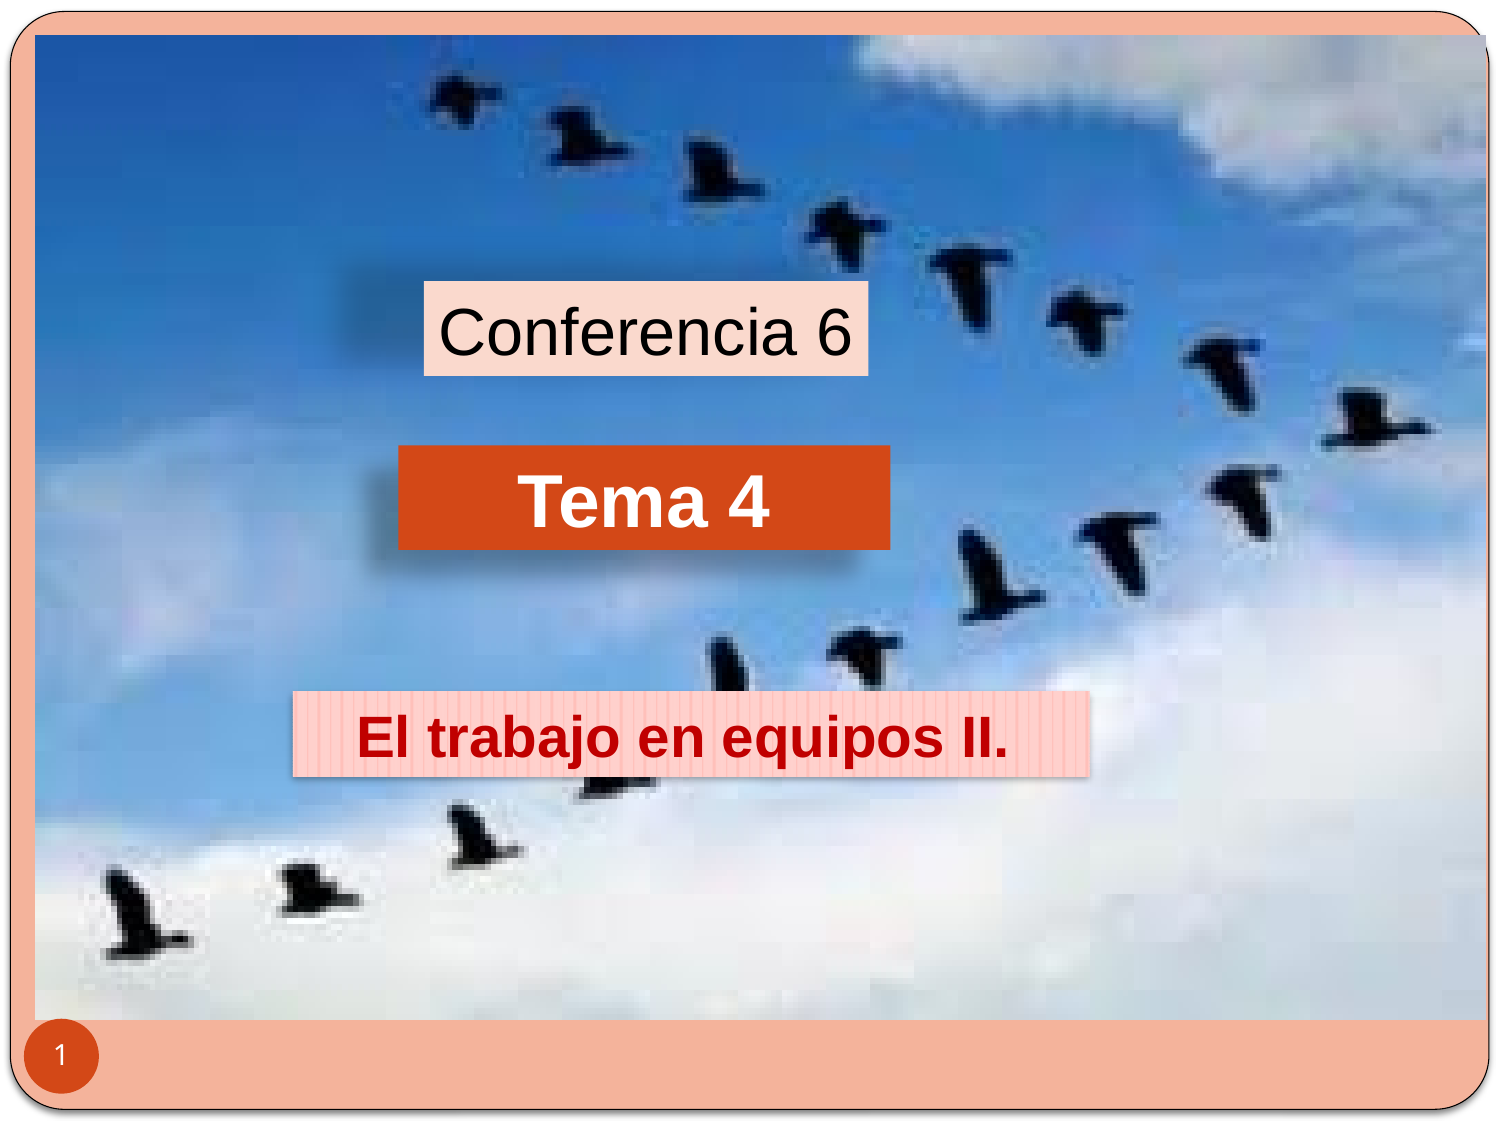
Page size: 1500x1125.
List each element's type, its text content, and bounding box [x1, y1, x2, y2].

picture [34, 34, 1487, 1020]
slide_number 1 [23, 1028, 99, 1094]
